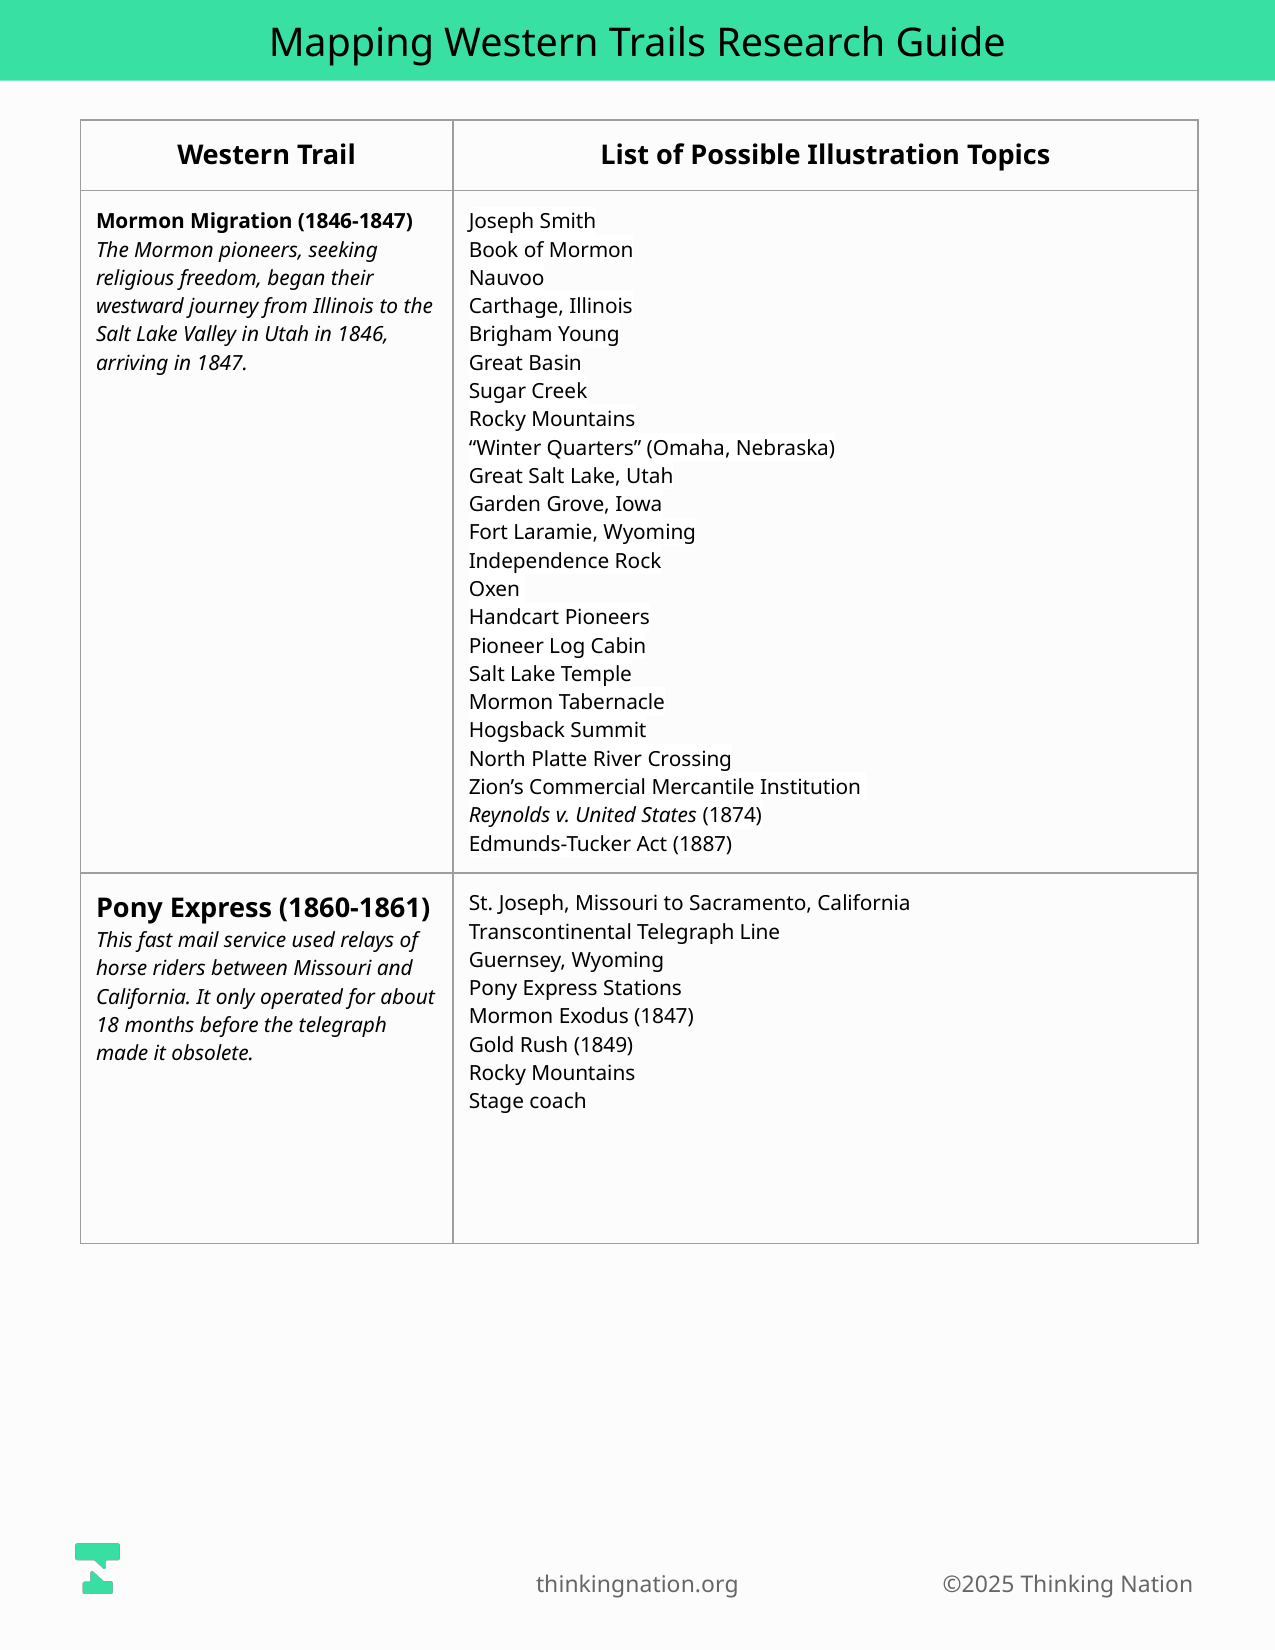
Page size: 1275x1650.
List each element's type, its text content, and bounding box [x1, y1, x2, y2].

table_header Western Trail [81, 121, 452, 190]
text_box ©2025 Thinking Nation [907, 1553, 1210, 1605]
table_cell St. Joseph, Missouri to Sacramento, California Transcontinental Telegraph Line Guernsey, Wyoming Pony Express Stations Mormon Exodus (1847) Gold Rush (1849) Rocky Mountains Stage coach [454, 874, 1197, 1243]
text_box thinkingnation.org [486, 1553, 789, 1605]
text_box Mapping Western Trails Research Guide [0, 0, 1275, 81]
table_header List of Possible Illustration Topics [454, 121, 1197, 190]
table_cell Joseph Smith Book of Mormon Nauvoo Carthage, Illinois Brigham Young Great Basin Sugar Creek Rocky Mountains “Winter Quarters” (Omaha, Nebraska) Great Salt Lake, Utah Garden Grove, Iowa Fort Laramie, Wyoming Independence Rock Oxen Handcart Pioneers Pioneer Log Cabin Salt Lake Temple Mormon Tabernacle Hogsback Summit North Platte River Crossing Zion’s Commercial Mercantile Institution Reynolds v. United States (1874) Edmunds-Tucker Act (1887) [454, 191, 1197, 872]
table_cell Pony Express (1860-1861) This fast mail service used relays of horse riders between Missouri and California. It only operated for about 18 months before the telegraph made it obsolete. [81, 874, 452, 1243]
table_cell Mormon Migration (1846-1847) The Mormon pioneers, seeking religious freedom, began their westward journey from Illinois to the Salt Lake Valley in Utah in 1846, arriving in 1847. [81, 191, 452, 872]
picture [62, 1533, 133, 1604]
